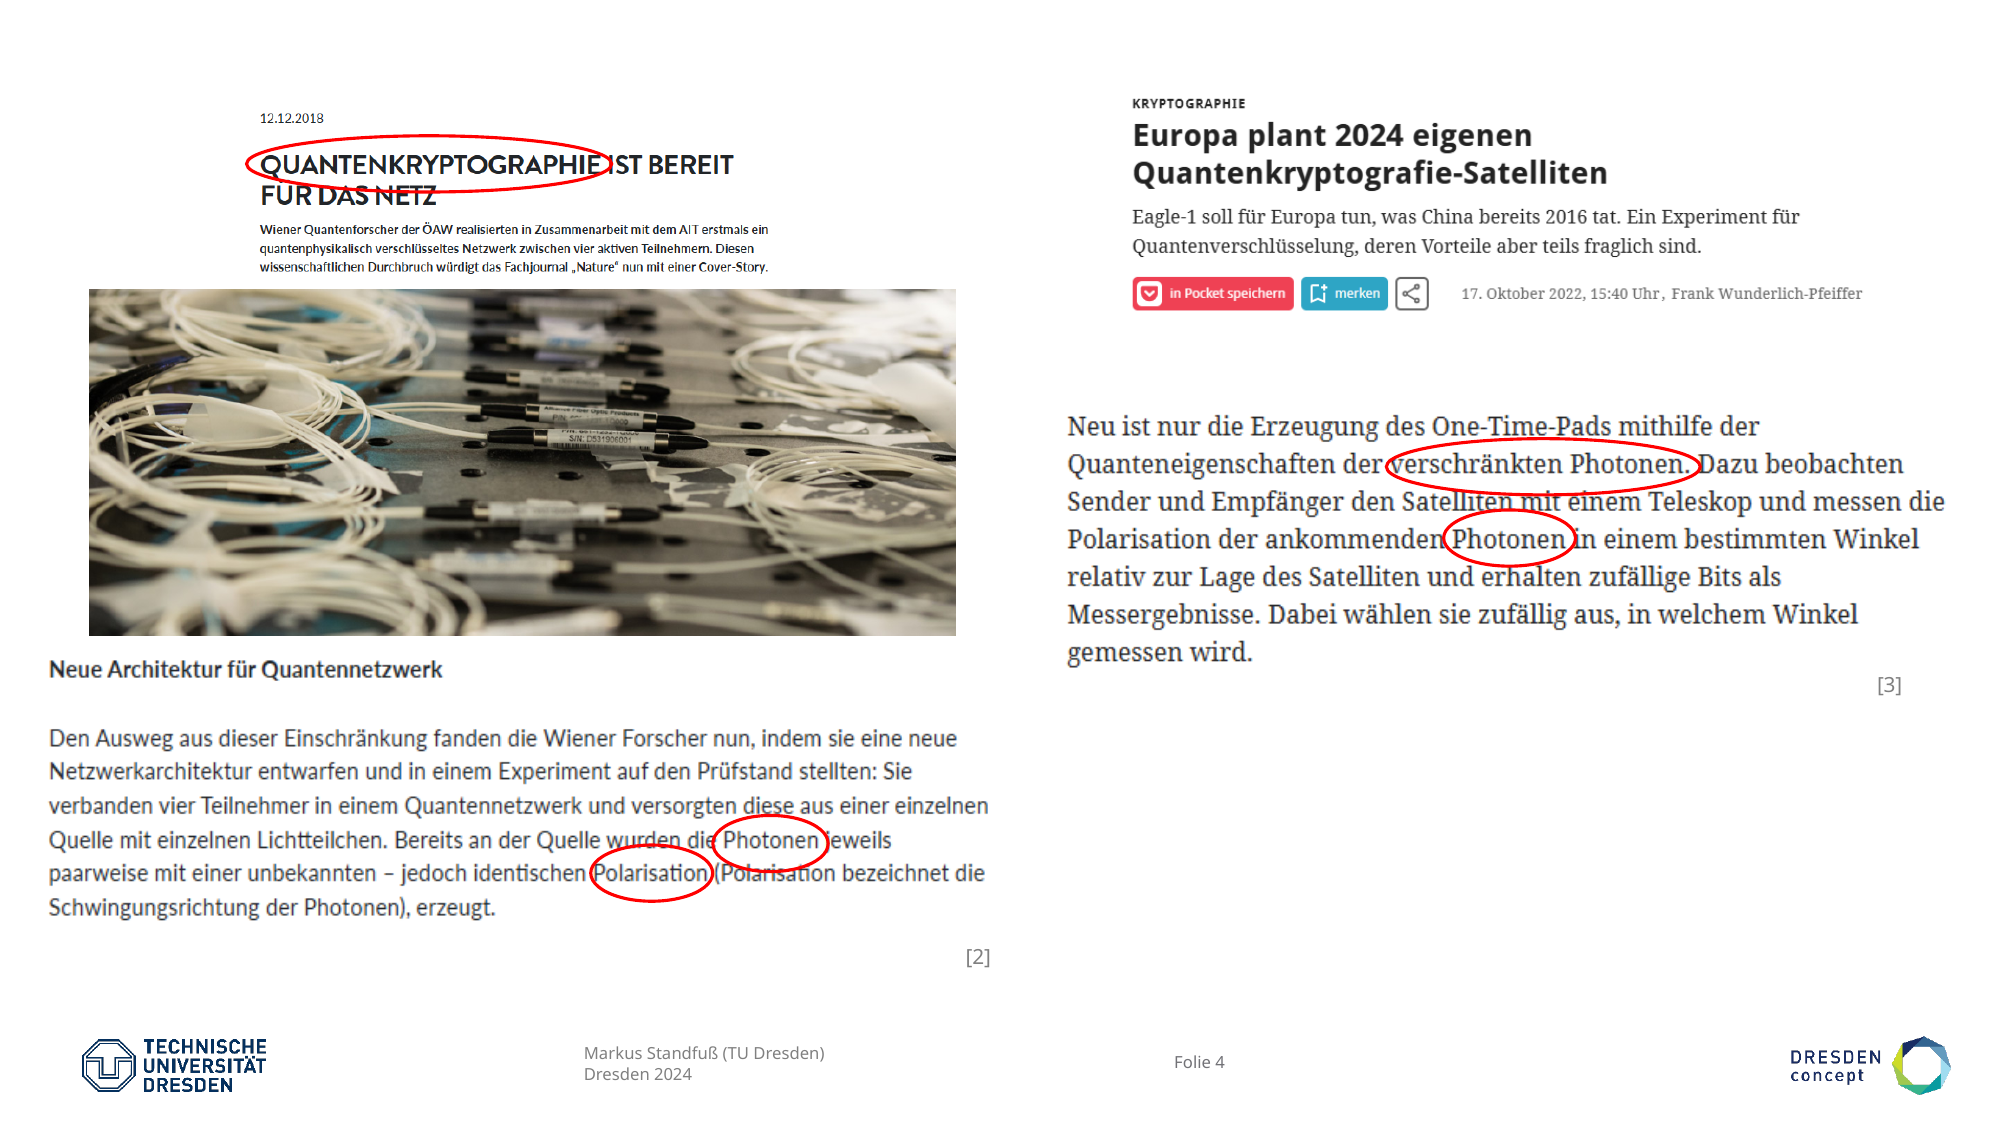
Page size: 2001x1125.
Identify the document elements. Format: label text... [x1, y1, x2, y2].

picture [1048, 395, 1969, 685]
picture [31, 94, 1038, 944]
picture [1791, 1036, 1951, 1095]
text_box [3] [1862, 685, 1918, 705]
text_box [2] [950, 944, 1006, 976]
picture [1116, 80, 1883, 322]
picture [82, 1039, 266, 1092]
